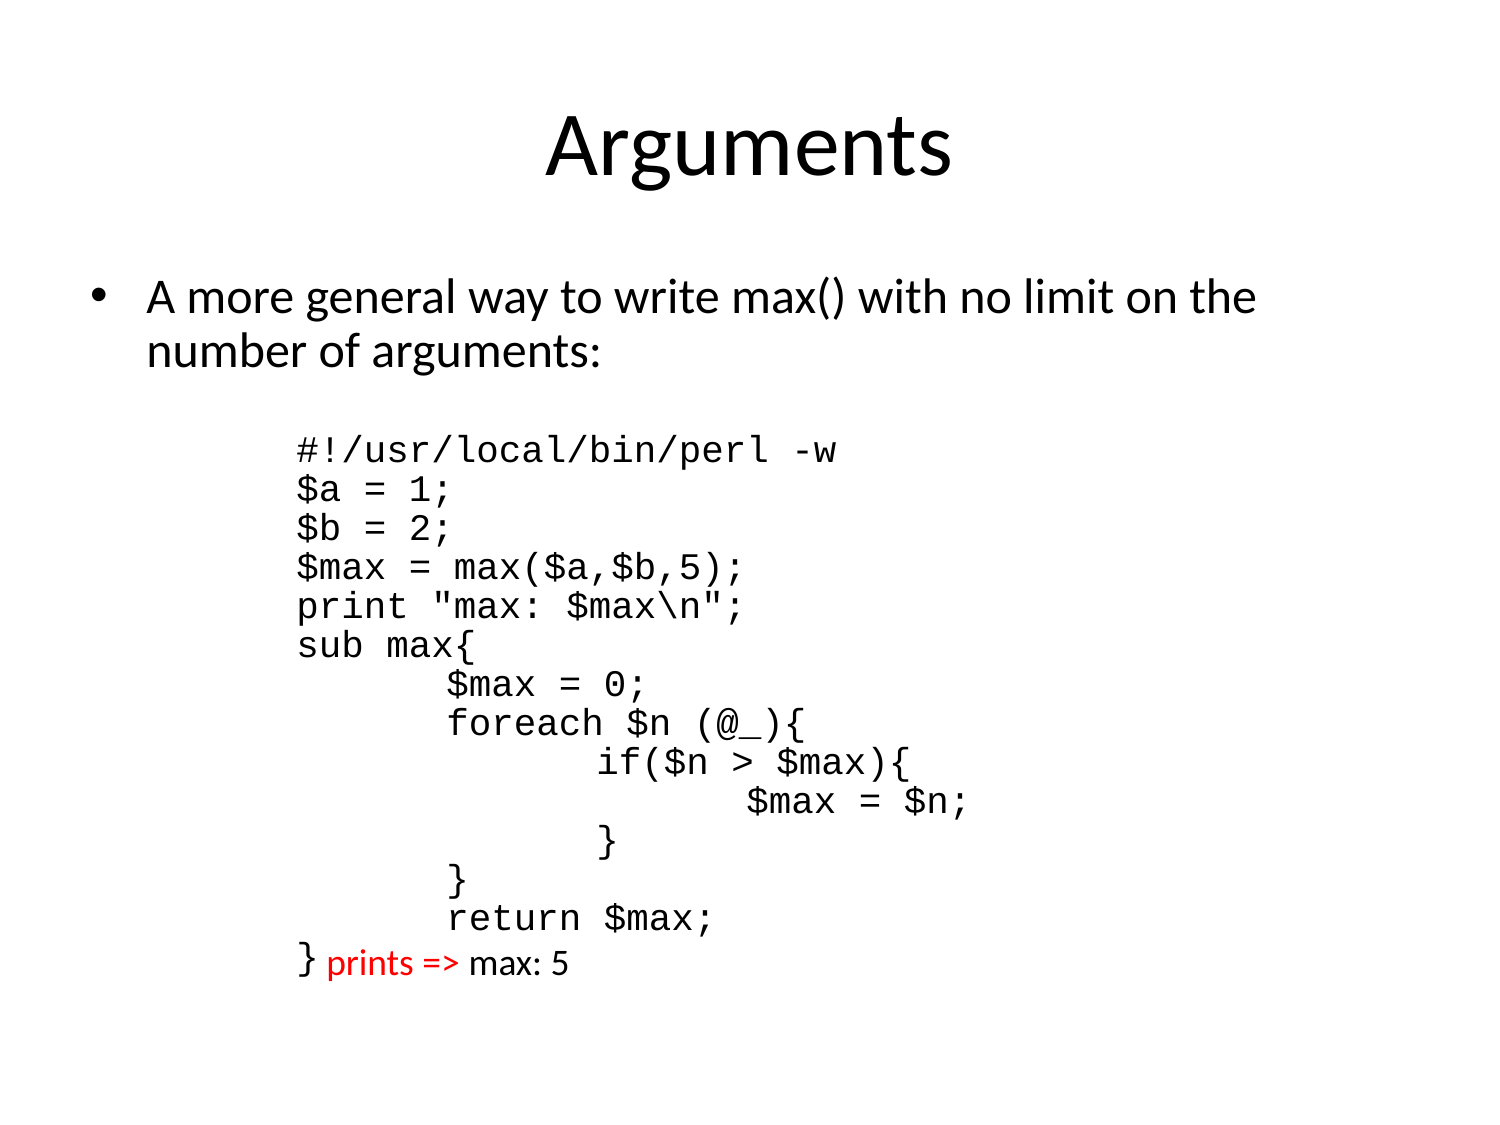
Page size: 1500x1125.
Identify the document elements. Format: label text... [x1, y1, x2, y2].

title Arguments [75, 45, 1425, 233]
text_box prints => max: 5 [11, 942, 585, 989]
list A more general way to write max() with no limit on the number of arguments: #!/usr/local/bin/perl -w $a = 1; $b = 2; $max = max($a,$b,5); print "max: $max\n"; sub max{ $max = 0; foreach $n (@_){ if($n > $max){ $max = $n; } } return $max; } [75, 262, 1425, 1005]
